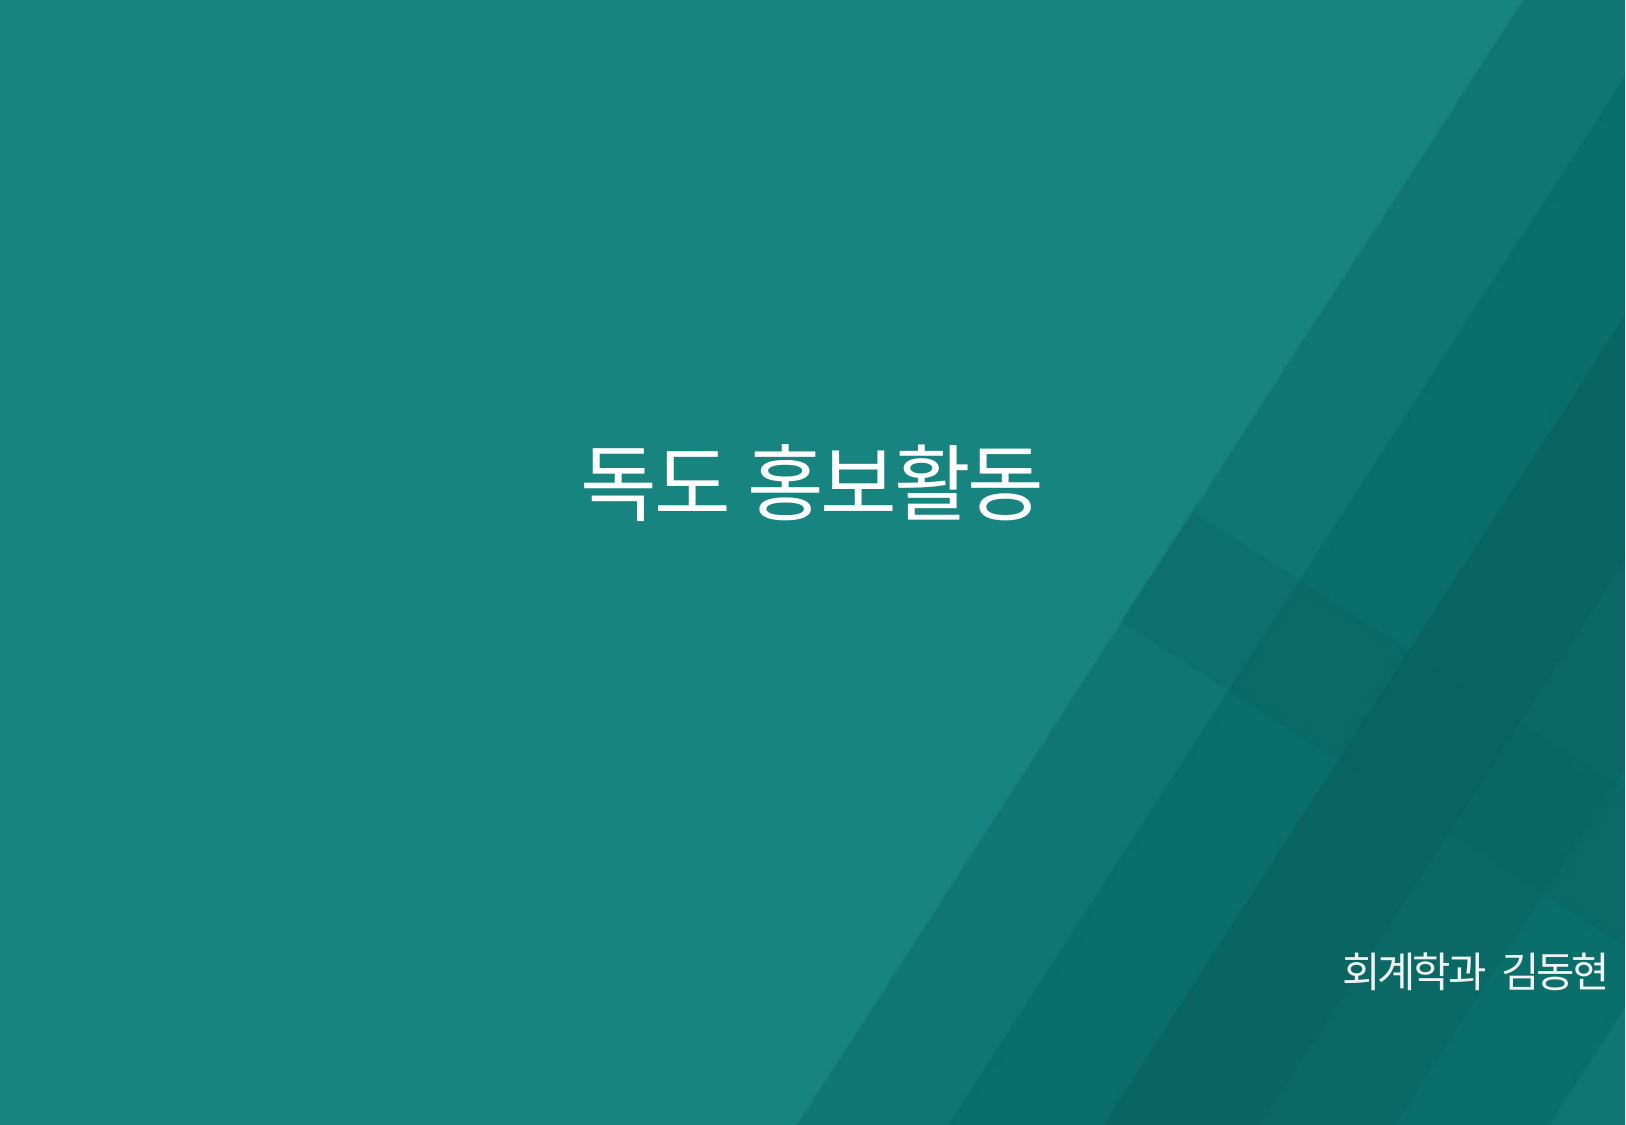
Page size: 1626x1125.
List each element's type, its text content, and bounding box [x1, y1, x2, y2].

text_box 독도 홍보활동 [0, 423, 1625, 626]
text_box 회계학과 김동현 [0, 937, 1625, 1003]
picture [0, 0, 1626, 1125]
